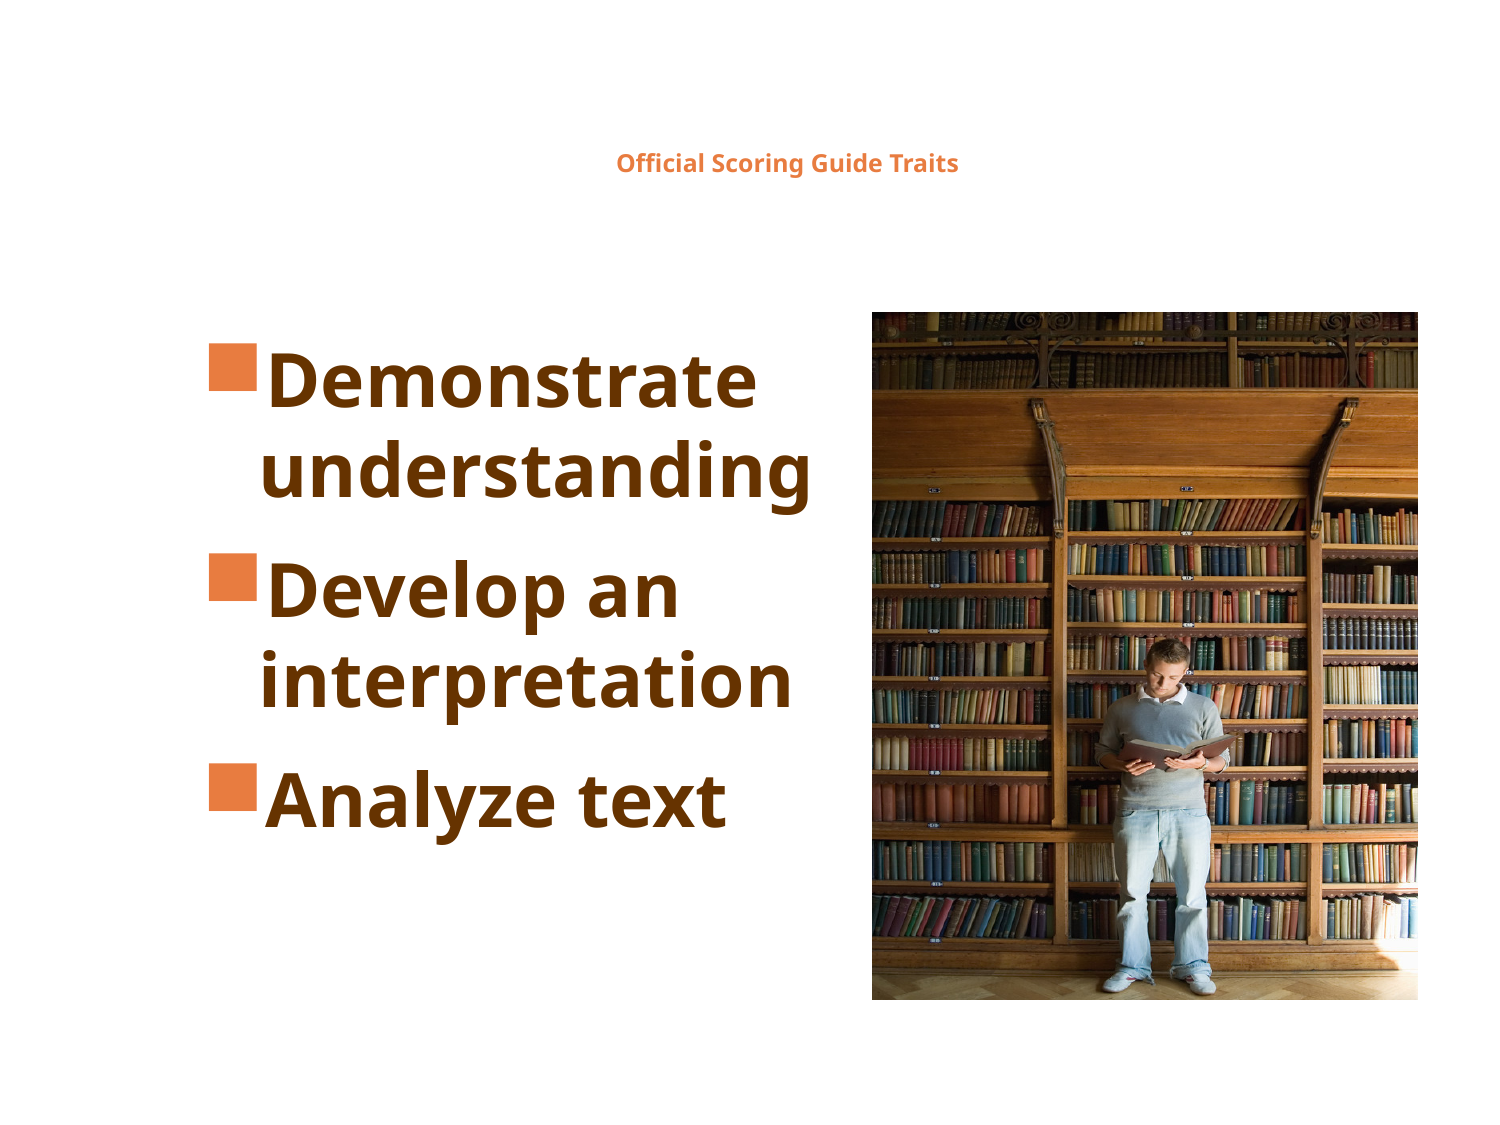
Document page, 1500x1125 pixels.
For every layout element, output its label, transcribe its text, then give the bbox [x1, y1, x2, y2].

picture [872, 312, 1419, 1001]
title Official Scoring Guide Traits [162, 112, 1413, 213]
list Demonstrate understanding Develop an interpretation Analyze text [187, 324, 867, 938]
